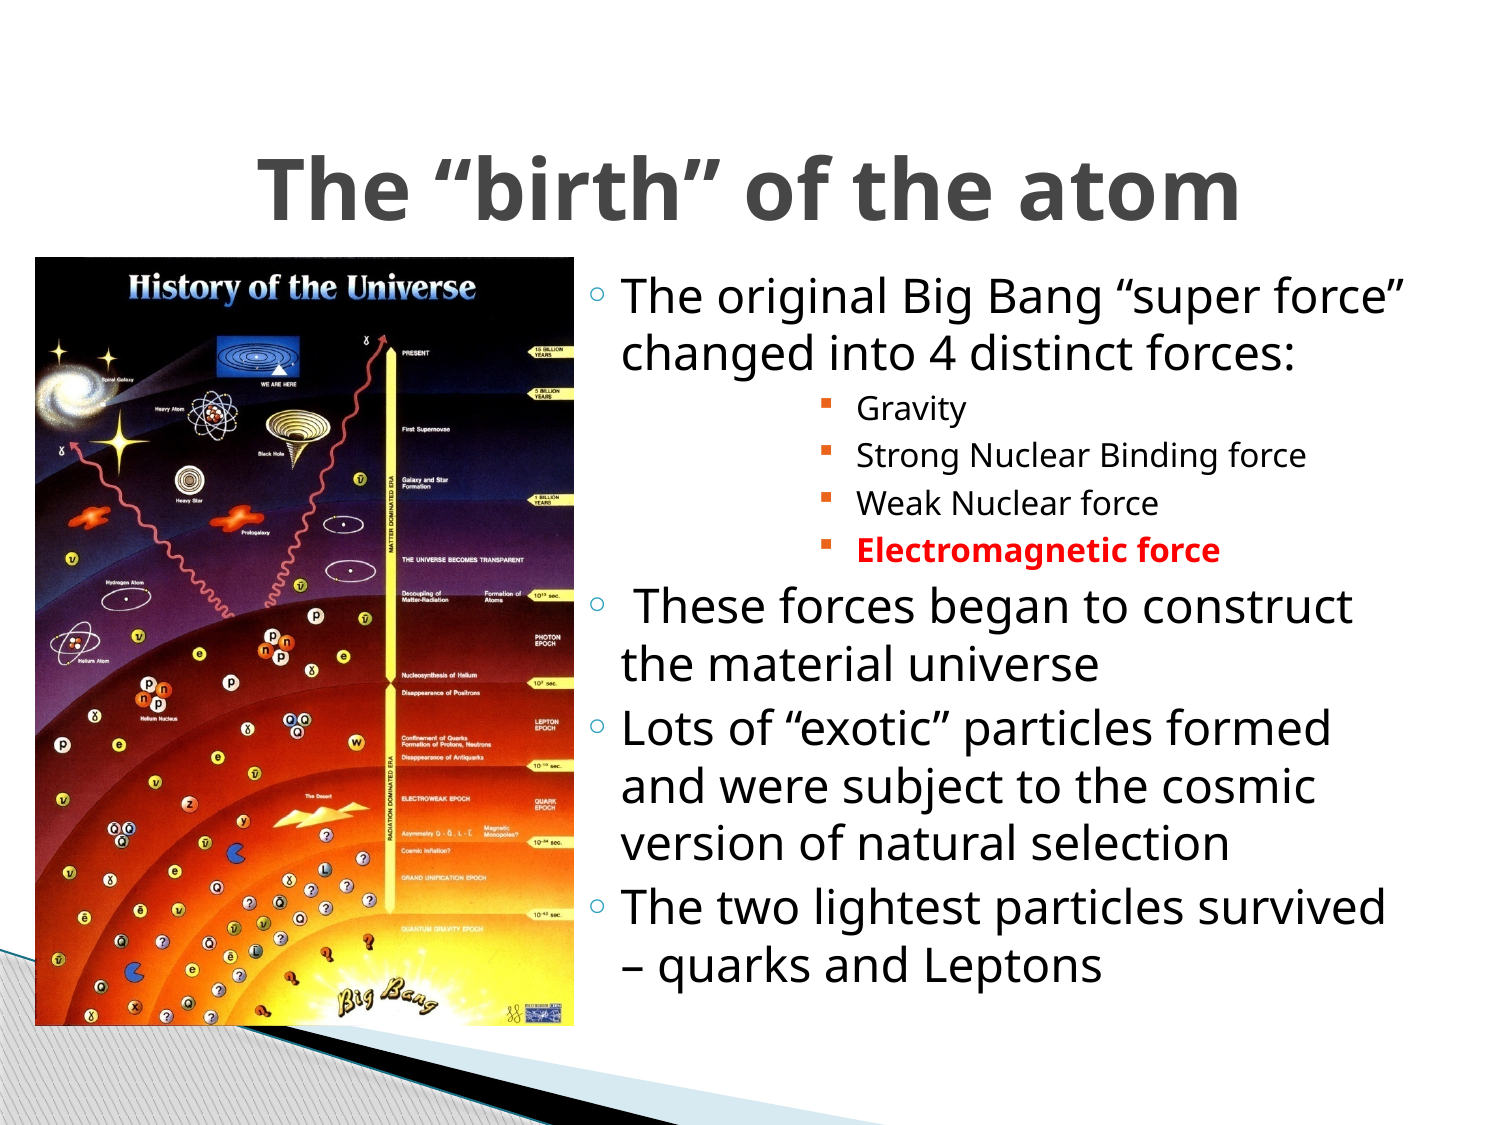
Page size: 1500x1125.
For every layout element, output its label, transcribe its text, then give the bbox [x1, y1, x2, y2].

title The “birth” of the atom [75, 115, 1425, 257]
list The original Big Bang “super force” changed into 4 distinct forces: Gravity Strong Nuclear Binding force Weak Nuclear force Electromagnetic force These forces began to construct the material universe Lots of “exotic” particles formed and were subject to the cosmic version of natural selection The two lightest particles survived – quarks and Leptons [503, 257, 1425, 1038]
picture [34, 257, 574, 1026]
